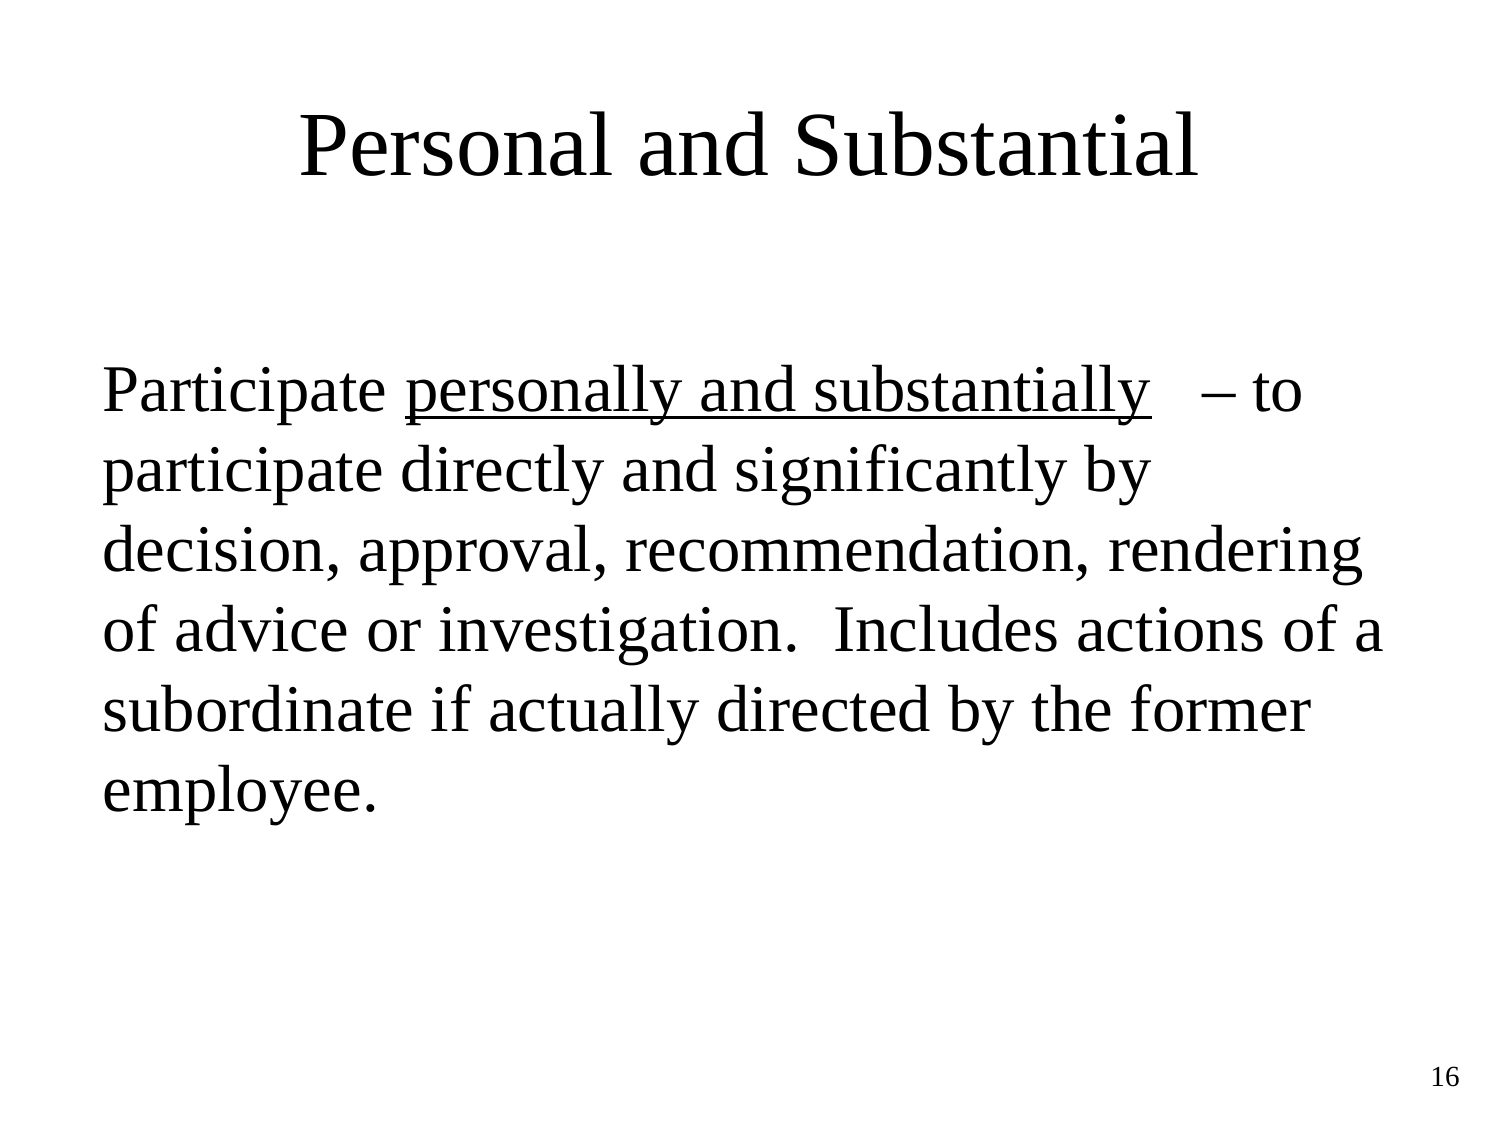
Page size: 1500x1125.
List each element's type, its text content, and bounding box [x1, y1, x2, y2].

slide_number 16 [1162, 1037, 1476, 1113]
title Personal and Substantial [112, 99, 1388, 288]
list Participate personally and substantially – to participate directly and significantly by decision, approval, recommendation, rendering of advice or investigation. Includes actions of a subordinate if actually directed by the former employee. [87, 337, 1413, 1013]
